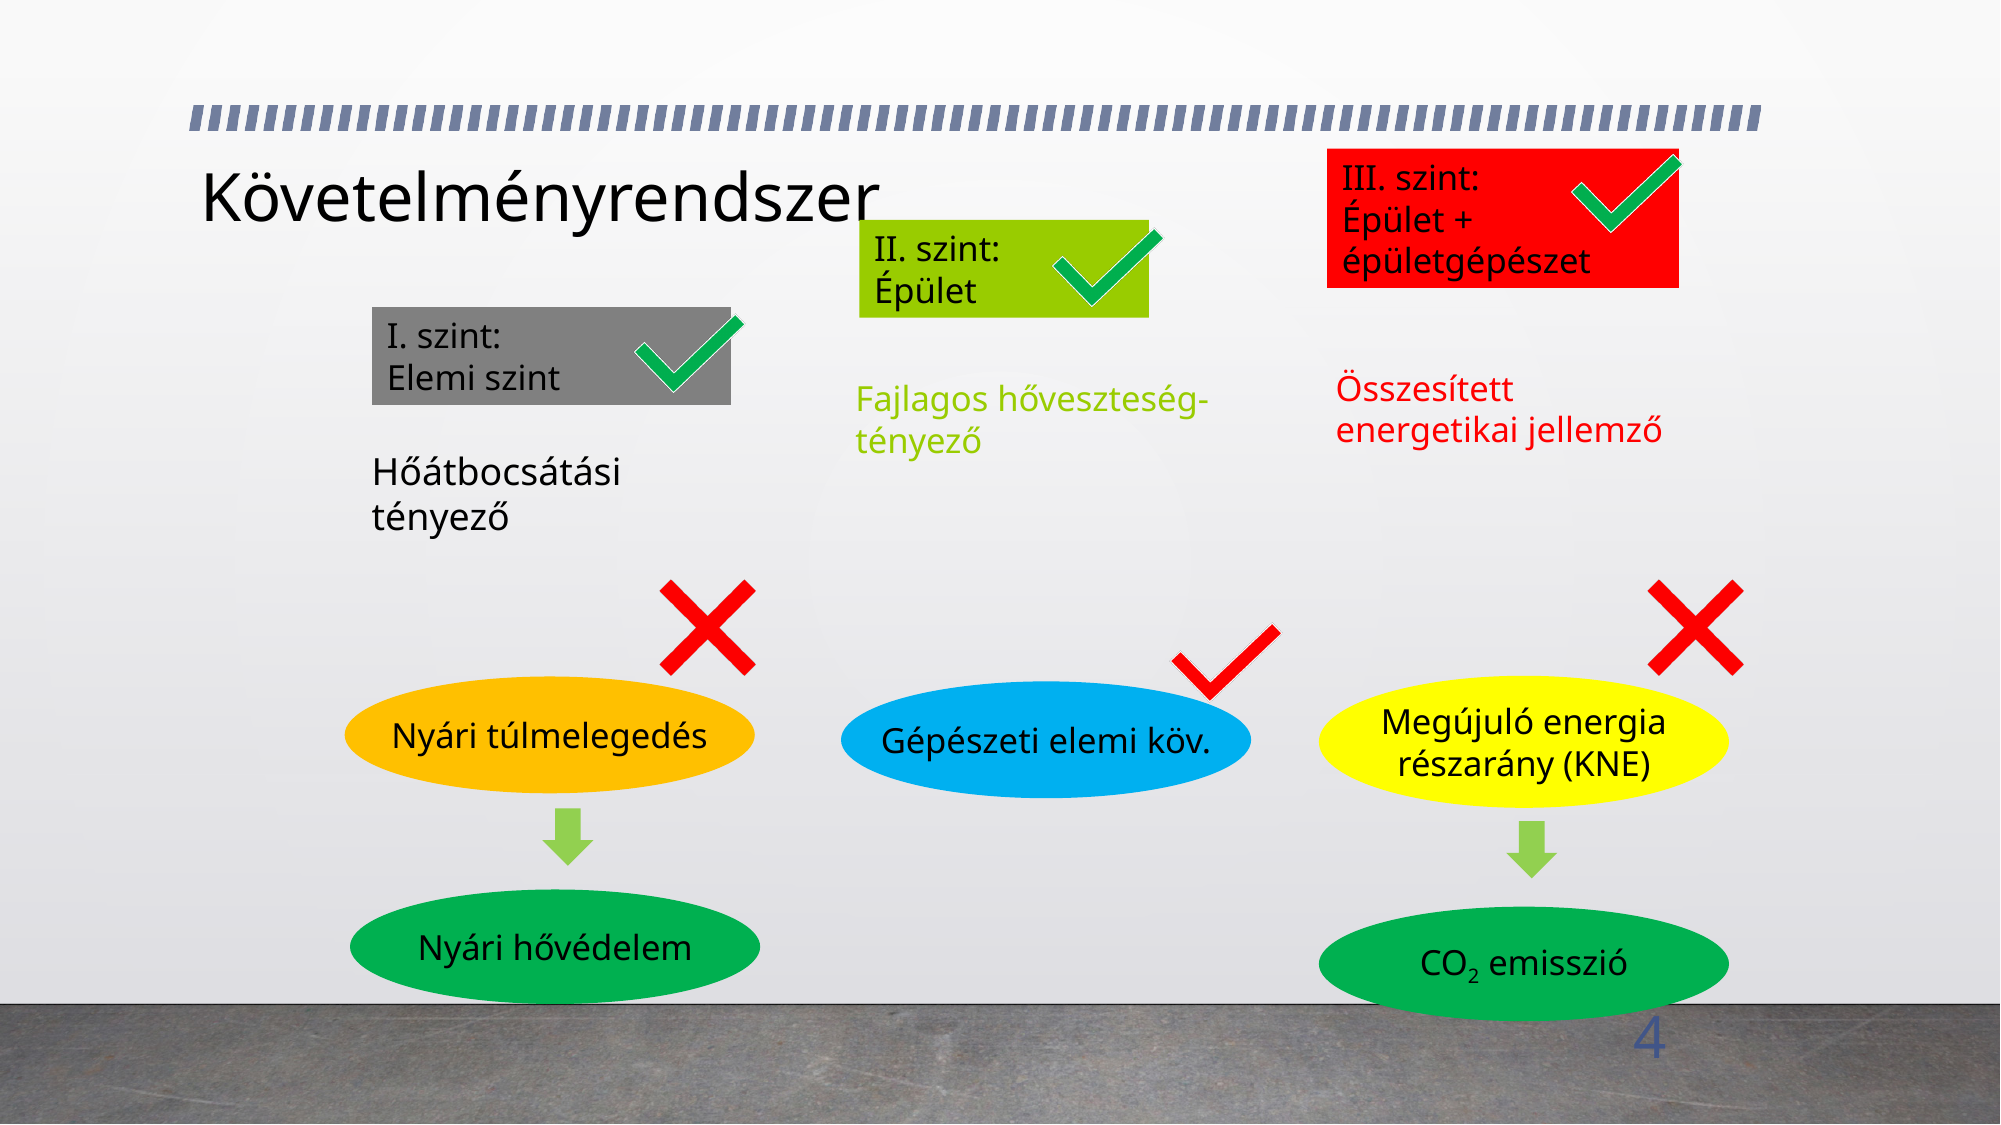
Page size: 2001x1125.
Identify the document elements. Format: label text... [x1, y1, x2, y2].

text_box Hőátbocsátási tényező [356, 440, 730, 546]
picture [1050, 208, 1166, 325]
text_box Gépészeti elemi köv. [841, 681, 1252, 799]
picture [1568, 135, 1685, 251]
text_box Fajlagos hőveszteség-tényező [840, 369, 1251, 468]
text_box III. szint: Épület + épületgépészet [1327, 243, 1679, 288]
text_box [393, 70, 1607, 243]
slide_number 4 [1599, 992, 1682, 1041]
text_box Nyári hővédelem [350, 889, 761, 1004]
text_box Nyári túlmelegedés [344, 676, 755, 794]
title Követelményrendszer [185, 156, 1761, 329]
text_box CO2 emisszió [1318, 906, 1730, 1022]
text_box [542, 808, 594, 866]
picture [0, 1004, 2000, 1124]
text_box II. szint: Épület [859, 243, 1050, 318]
text_box Összesített energetikai jellemző [1320, 359, 1685, 457]
picture [1167, 604, 1284, 720]
text_box I. szint: Elemi szint [372, 307, 631, 405]
picture [631, 295, 748, 411]
picture [1630, 562, 1761, 693]
text_box [1506, 821, 1558, 879]
text_box Megújuló energia részarány (KNE) [1318, 675, 1730, 808]
picture [642, 562, 774, 693]
